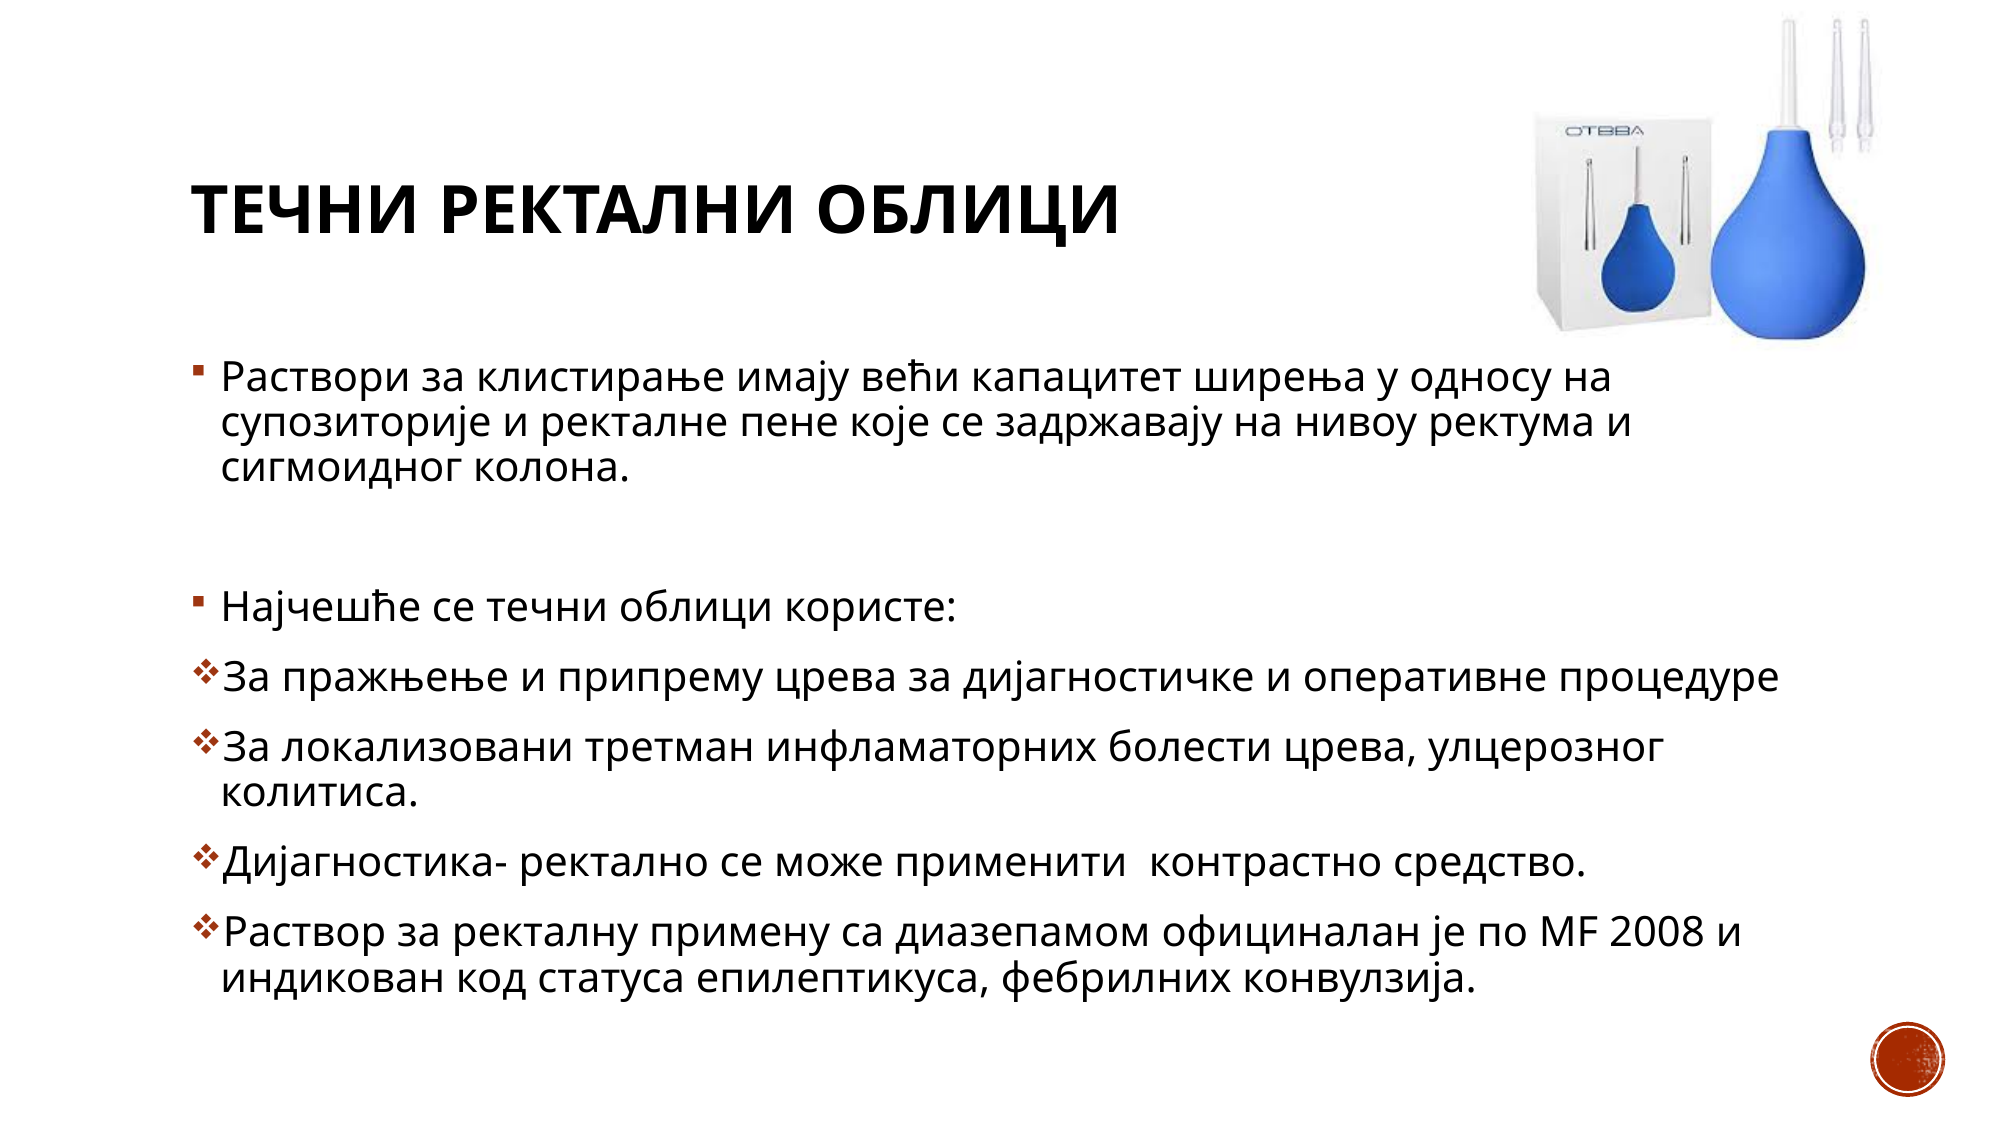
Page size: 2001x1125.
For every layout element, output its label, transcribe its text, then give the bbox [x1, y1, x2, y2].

title Течни ректални облици [175, 79, 1531, 344]
picture [1531, 0, 1884, 352]
list Раствори за клистирање имају већи капацитет ширења у односу на супозиторије и ректалне пене које се задржавају на нивоу ректума и сигмоидног колона. Најчешће се течни облици користе: За пражњење и припрему црева за дијагностичке и оперативне процедуре За локализовани третман инфламаторних болести црева, улцерозног колитиса. Дијагностика- ректално се може применити контрастно средство. Раствор за ректалну примену са диазепамом официналан је по MF 2008 и индикован код статуса епилептикуса, фебрилних конвулзија. [175, 348, 1826, 1013]
